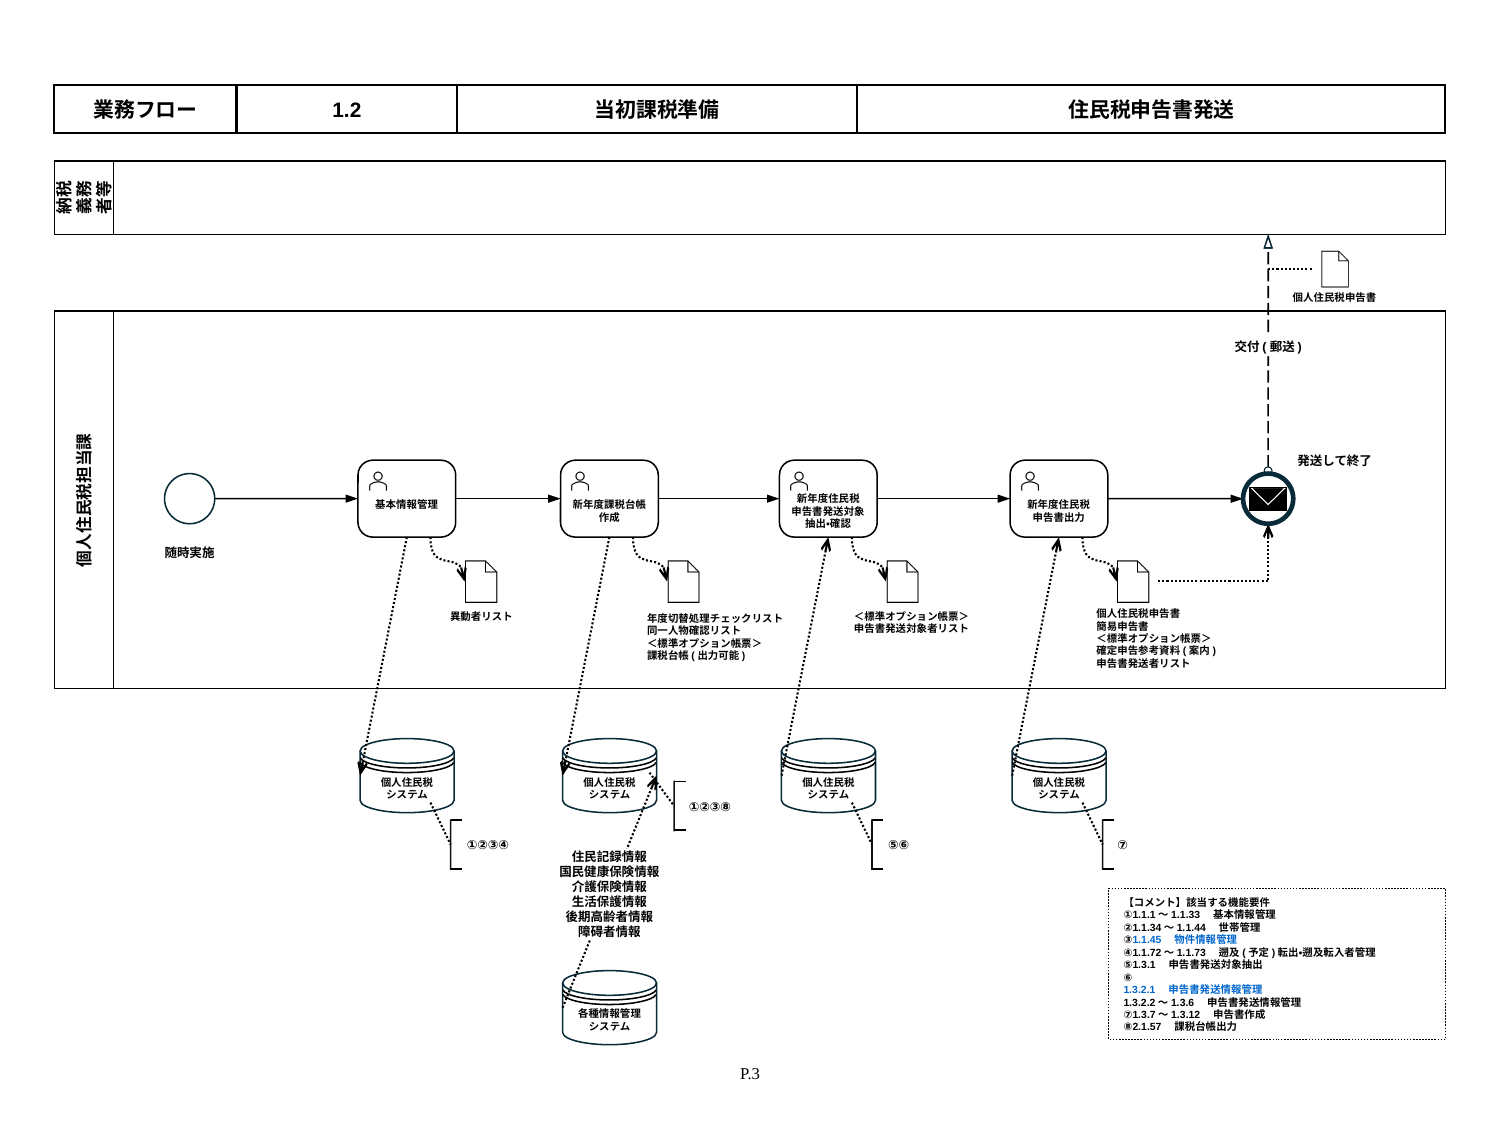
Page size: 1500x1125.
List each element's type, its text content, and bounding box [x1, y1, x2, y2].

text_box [561, 970, 658, 1046]
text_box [844, 536, 1002, 646]
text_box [561, 738, 658, 814]
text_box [631, 536, 844, 676]
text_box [429, 802, 555, 870]
picture [1312, 247, 1357, 292]
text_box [53, 310, 1447, 690]
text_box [53, 84, 1447, 134]
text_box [1242, 473, 1294, 525]
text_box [1081, 536, 1293, 677]
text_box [53, 160, 1447, 236]
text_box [648, 772, 777, 831]
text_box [560, 459, 659, 538]
text_box 【コメント】該当する機能要件 ①1.1.1～1.1.33 基本情報管理 ②1.1.34～1.1.44 世帯管理 ③1.1.45 物件情報管理 ④1.1.72～1.1.73 遡及(予定)転出・遡及転入者管理 ⑤1.3.1 申告書発送対象抽出 ⑥ 1.3.2.1 申告書発送情報管理 1.3.2.2～1.3.6 申告書発送情報管理 ⑦1.3.7～1.3.12 申告書作成 ⑧2.1.57 課税台帳出力 [1107, 887, 1447, 1041]
text_box 住民記録情報 国民健康保険情報 介護保険情報 生活保護情報 後期高齢者情報 障碍者情報 [611, 847, 682, 941]
slide_number P.3 [581, 1042, 919, 1103]
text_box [851, 802, 976, 870]
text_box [1157, 523, 1269, 582]
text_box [1011, 738, 1107, 814]
text_box 個人住民税申告書 [1252, 273, 1417, 310]
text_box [1082, 802, 1206, 870]
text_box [778, 459, 878, 536]
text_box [1009, 459, 1109, 538]
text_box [357, 459, 457, 538]
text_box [1148, 351, 1388, 360]
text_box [780, 738, 877, 814]
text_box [399, 536, 564, 640]
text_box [359, 738, 455, 814]
text_box 住民記録情報 国民健康保険情報 介護保険情報 生活保護情報 後期高齢者情報 障碍者情報 [536, 847, 609, 941]
